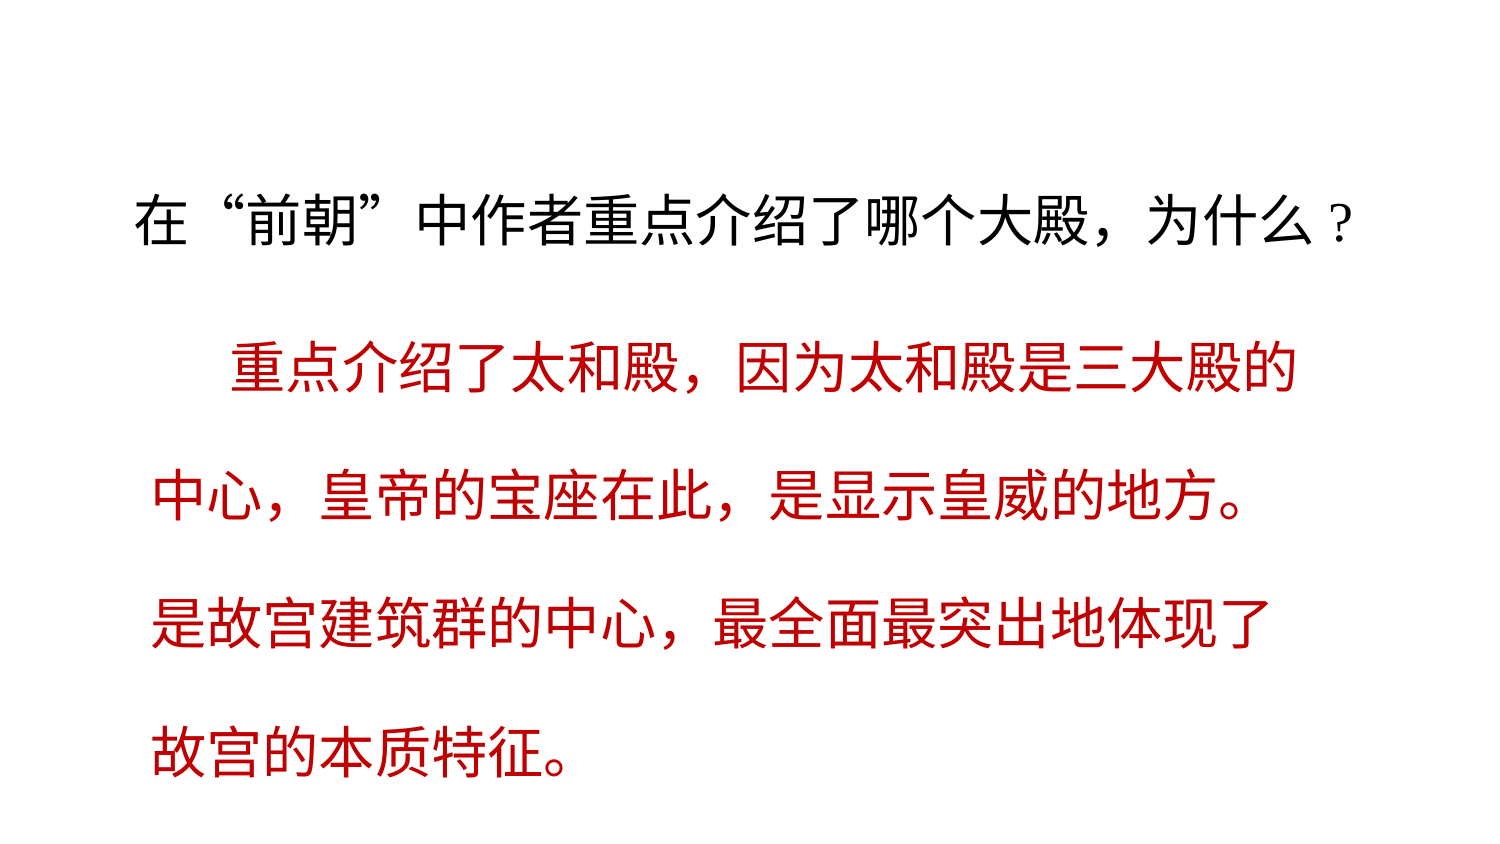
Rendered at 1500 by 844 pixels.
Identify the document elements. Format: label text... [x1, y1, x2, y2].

title 在“前朝”中作者重点介绍了哪个大殿，为什么? [121, 148, 1423, 290]
list 重点介绍了太和殿，因为太和殿是三大殿的中心，皇帝的宝座在此，是显示皇威的地方。是故宫建筑群的中心，最全面最突出地体现了故宫的本质特征。 [138, 265, 1310, 773]
